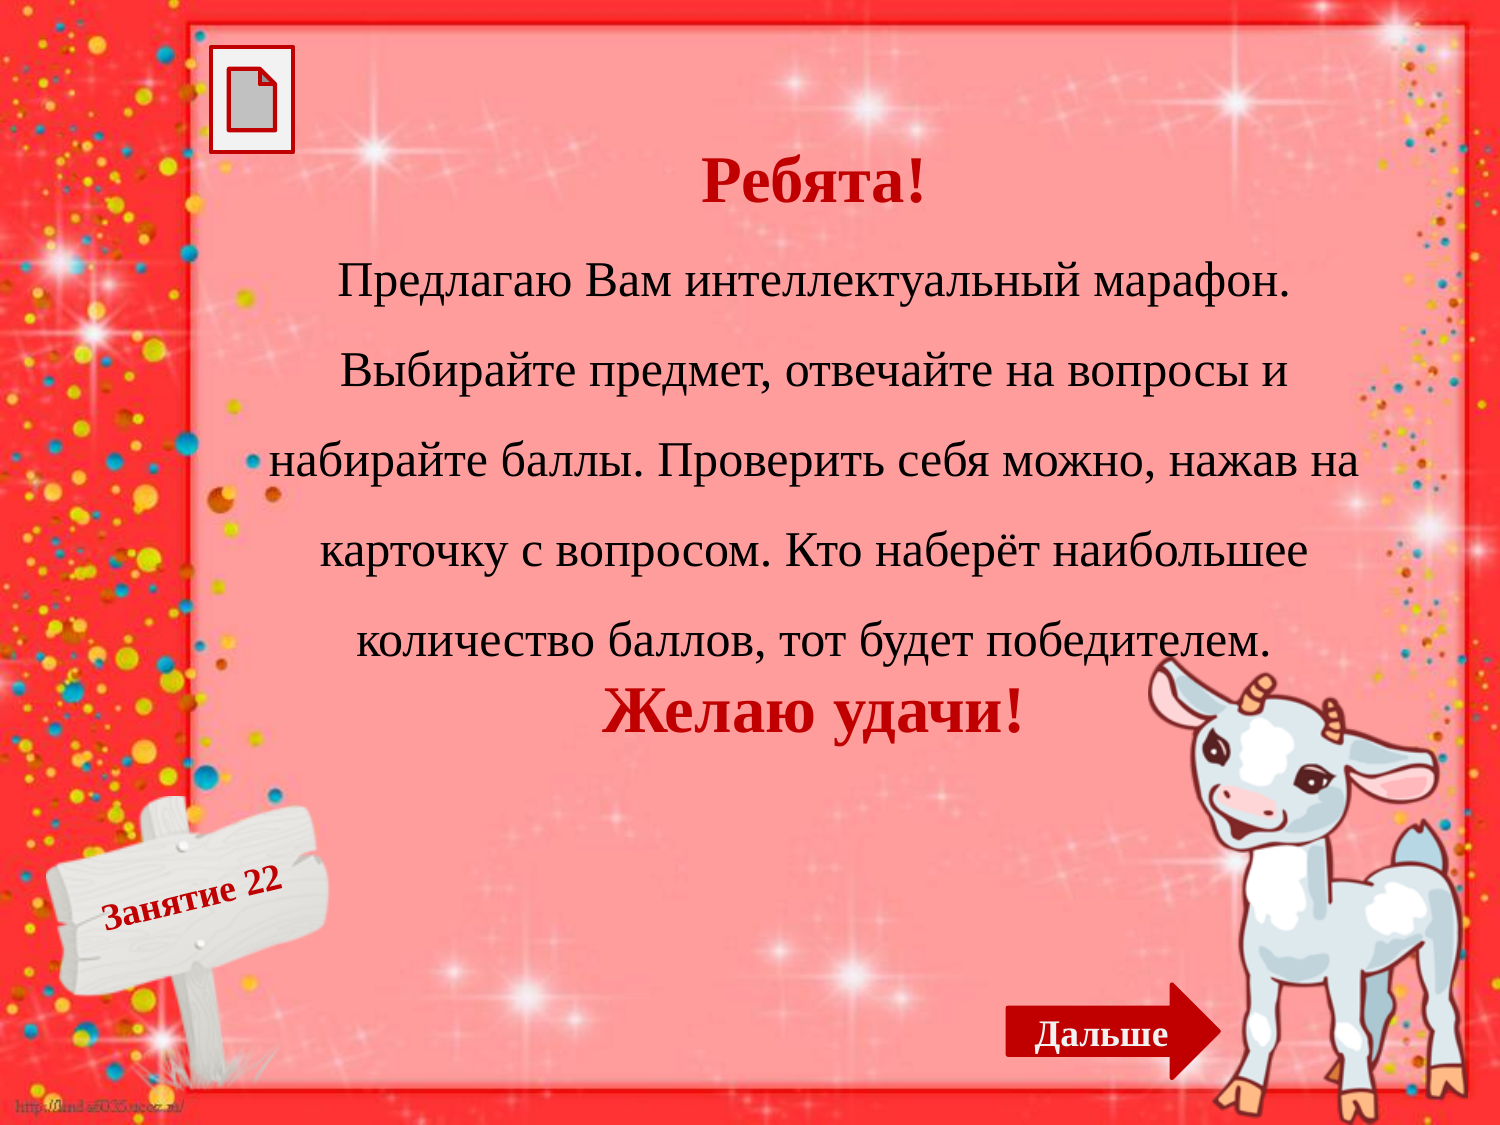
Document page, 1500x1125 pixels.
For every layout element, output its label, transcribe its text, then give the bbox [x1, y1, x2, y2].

text_box Ребята! Предлагаю Вам интеллектуальный марафон. Выбирайте предмет, отвечайте на вопросы и набирайте баллы. Проверить себя можно, нажав на карточку с вопросом. Кто наберёт наибольшее количество баллов, тот будет победителем. Желаю удачи! [222, 128, 1407, 754]
picture [0, 0, 1500, 1125]
text_box [209, 45, 295, 154]
text_box Дальше [1005, 982, 1221, 1081]
